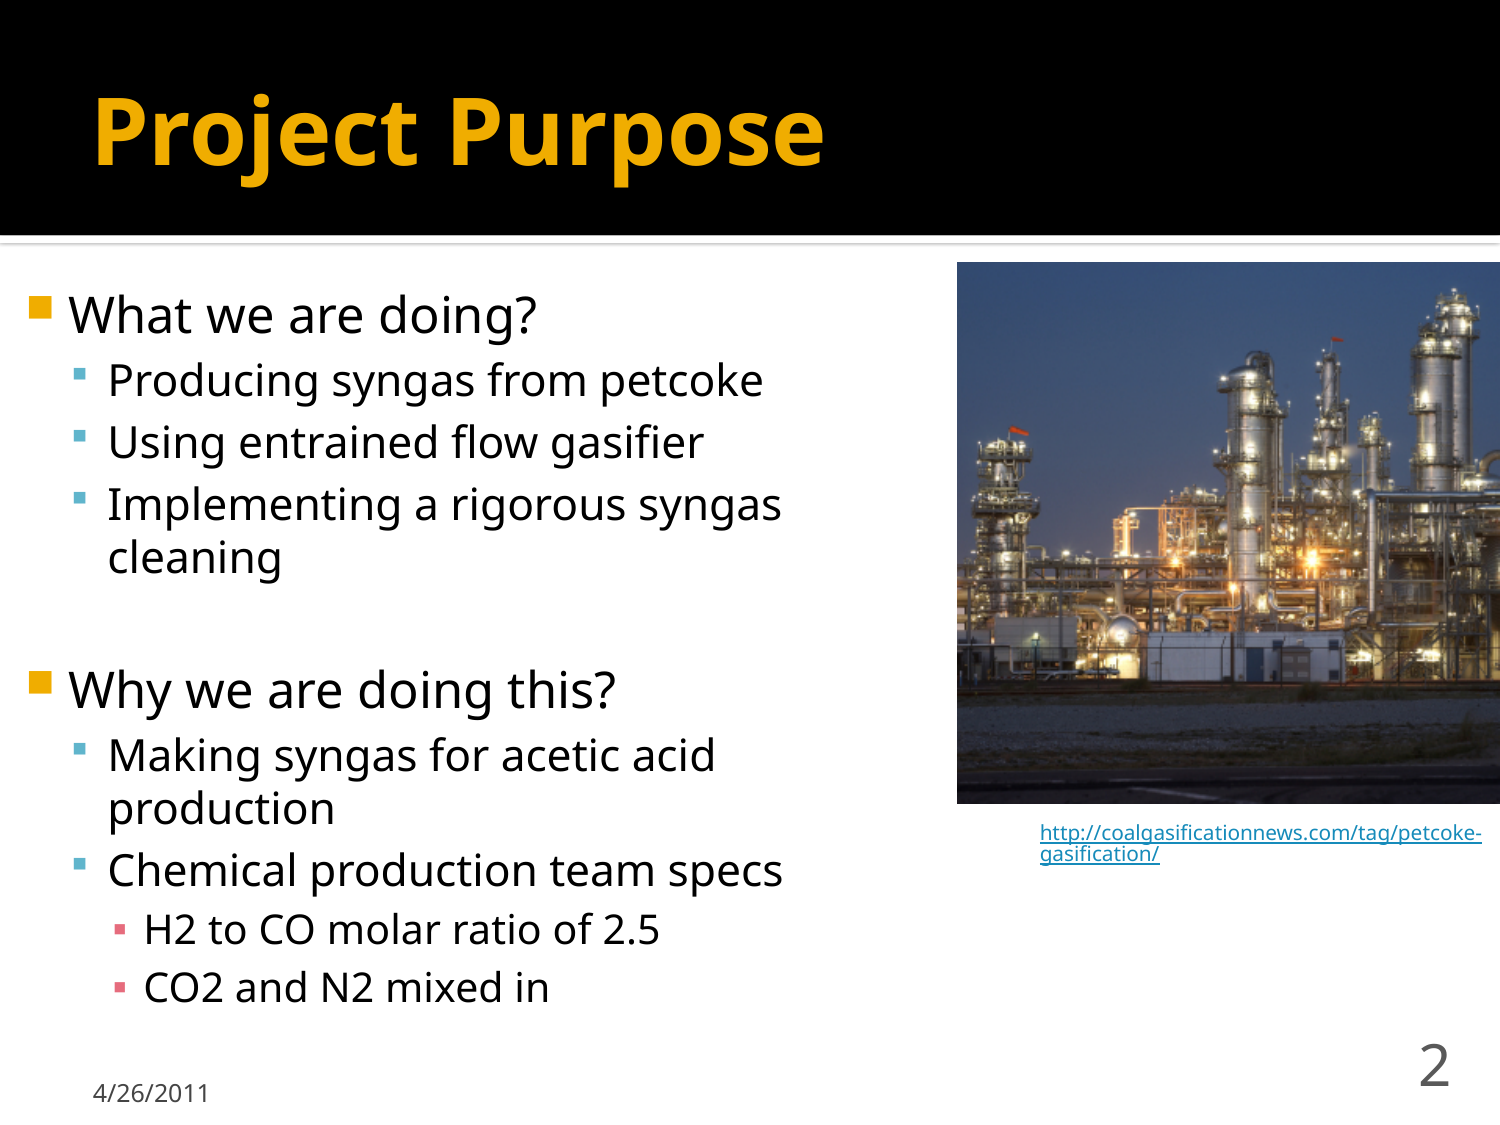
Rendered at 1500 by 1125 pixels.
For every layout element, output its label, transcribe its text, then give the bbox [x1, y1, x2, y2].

picture [957, 262, 1500, 804]
slide_number 2 [1345, 1062, 1467, 1108]
text_box http://coalgasificationnews.com/tag/petcoke-gasification/ [1025, 812, 1500, 856]
title Project Purpose [75, 25, 1425, 231]
list What we are doing? Producing syngas from petcoke Using entrained flow gasifier Implementing a rigorous syngas cleaning Why we are doing this? Making syngas for acetic acid production Chemical production team specs H2 to CO molar ratio of 2.5 CO2 and N2 mixed in [0, 267, 958, 1027]
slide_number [75, 1062, 425, 1108]
